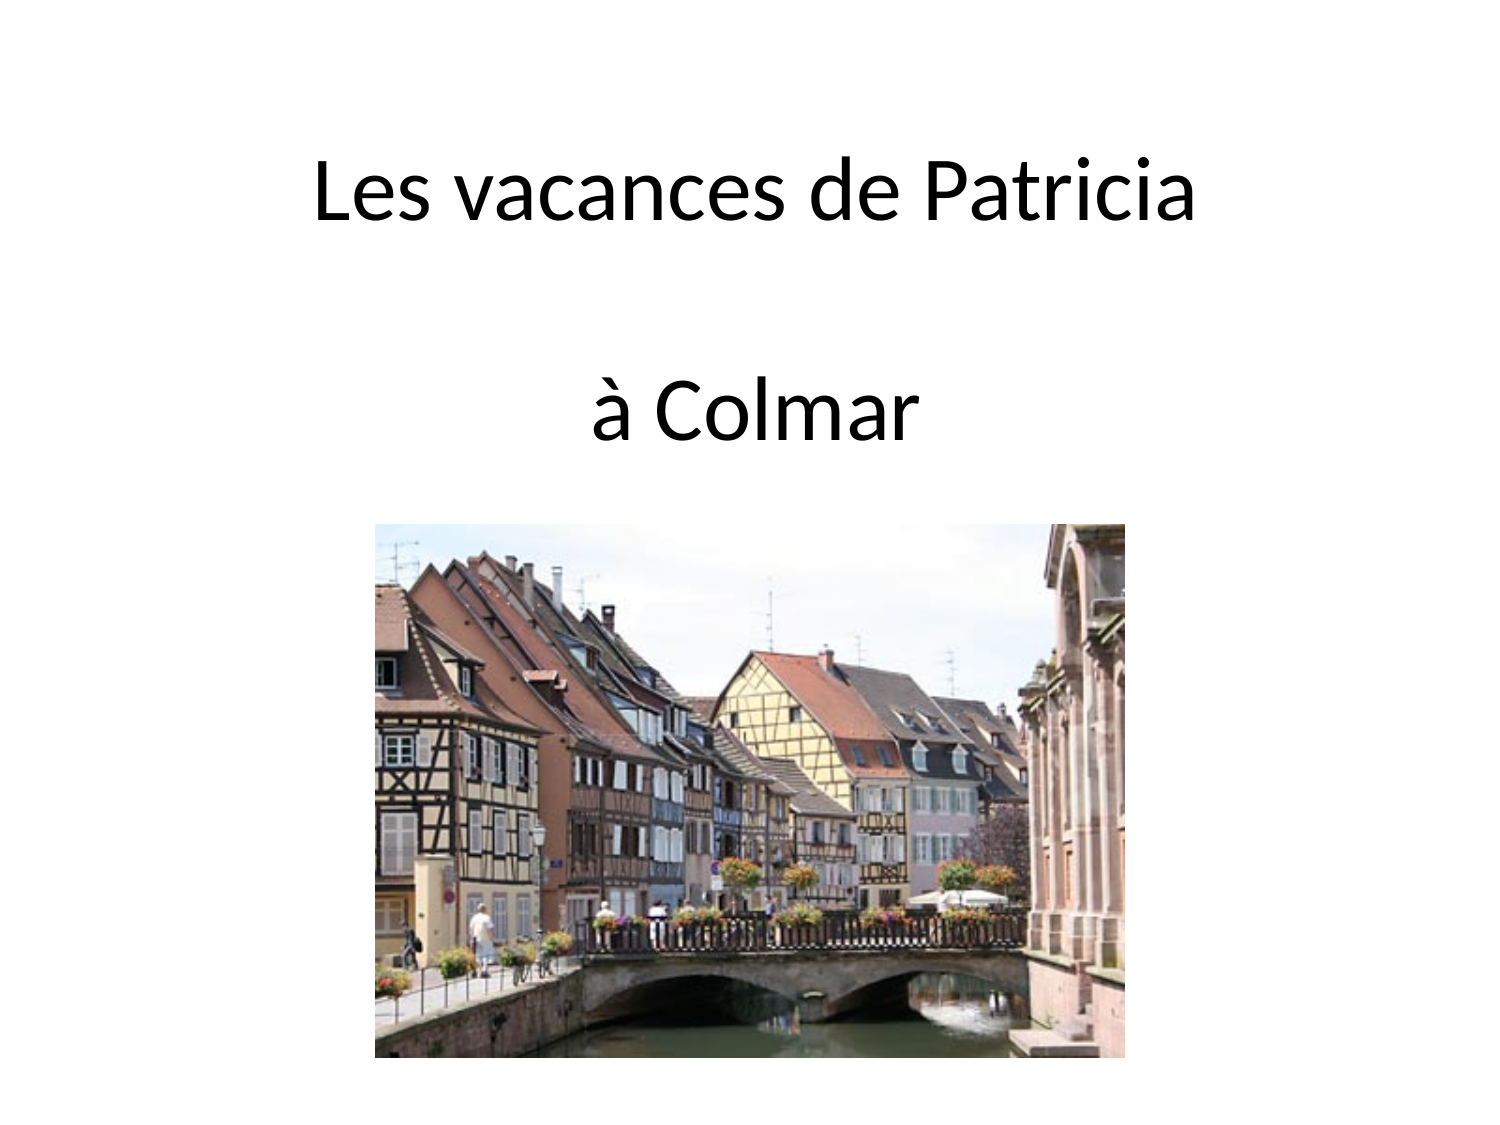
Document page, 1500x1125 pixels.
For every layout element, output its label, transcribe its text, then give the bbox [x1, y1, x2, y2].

title Les vacances de Patricia à Colmar [125, 99, 1388, 488]
picture [374, 524, 1126, 1058]
